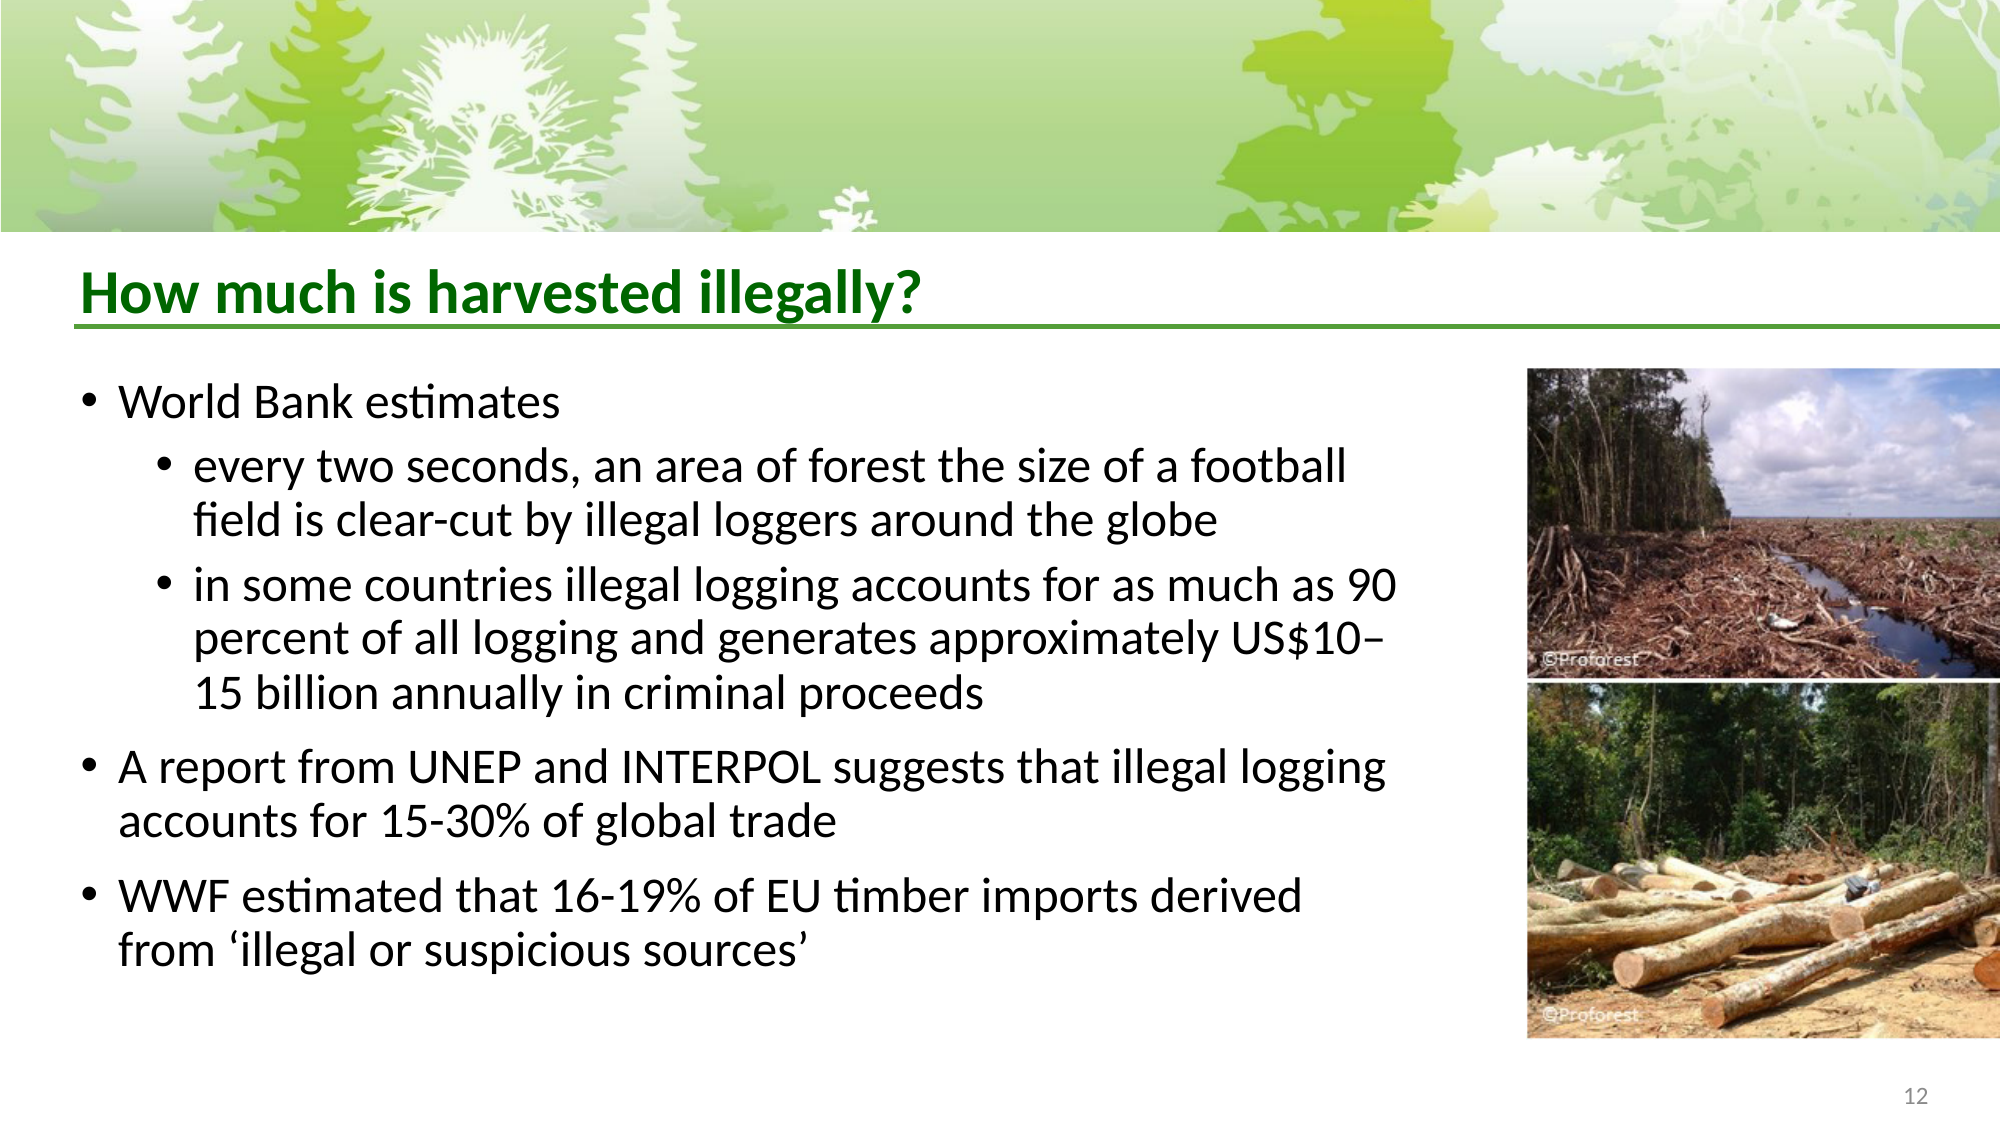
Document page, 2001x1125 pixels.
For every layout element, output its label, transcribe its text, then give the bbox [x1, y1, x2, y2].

title How much is harvested illegally? [65, 199, 1416, 367]
picture [1526, 367, 2000, 1040]
slide_number 12 [1493, 1065, 1944, 1125]
picture [0, 0, 2000, 232]
list World Bank estimates every two seconds, an area of forest the size of a football field is clear-cut by illegal loggers around the globe in some countries illegal logging accounts for as much as 90 percent of all logging and generates approximately US$10–15 billion annually in criminal proceeds A report from UNEP and INTERPOL suggests that illegal logging accounts for 15-30% of global trade WWF estimated that 16-19% of EU timber imports derived from ‘illegal or suspicious sources’ [65, 367, 1416, 1031]
